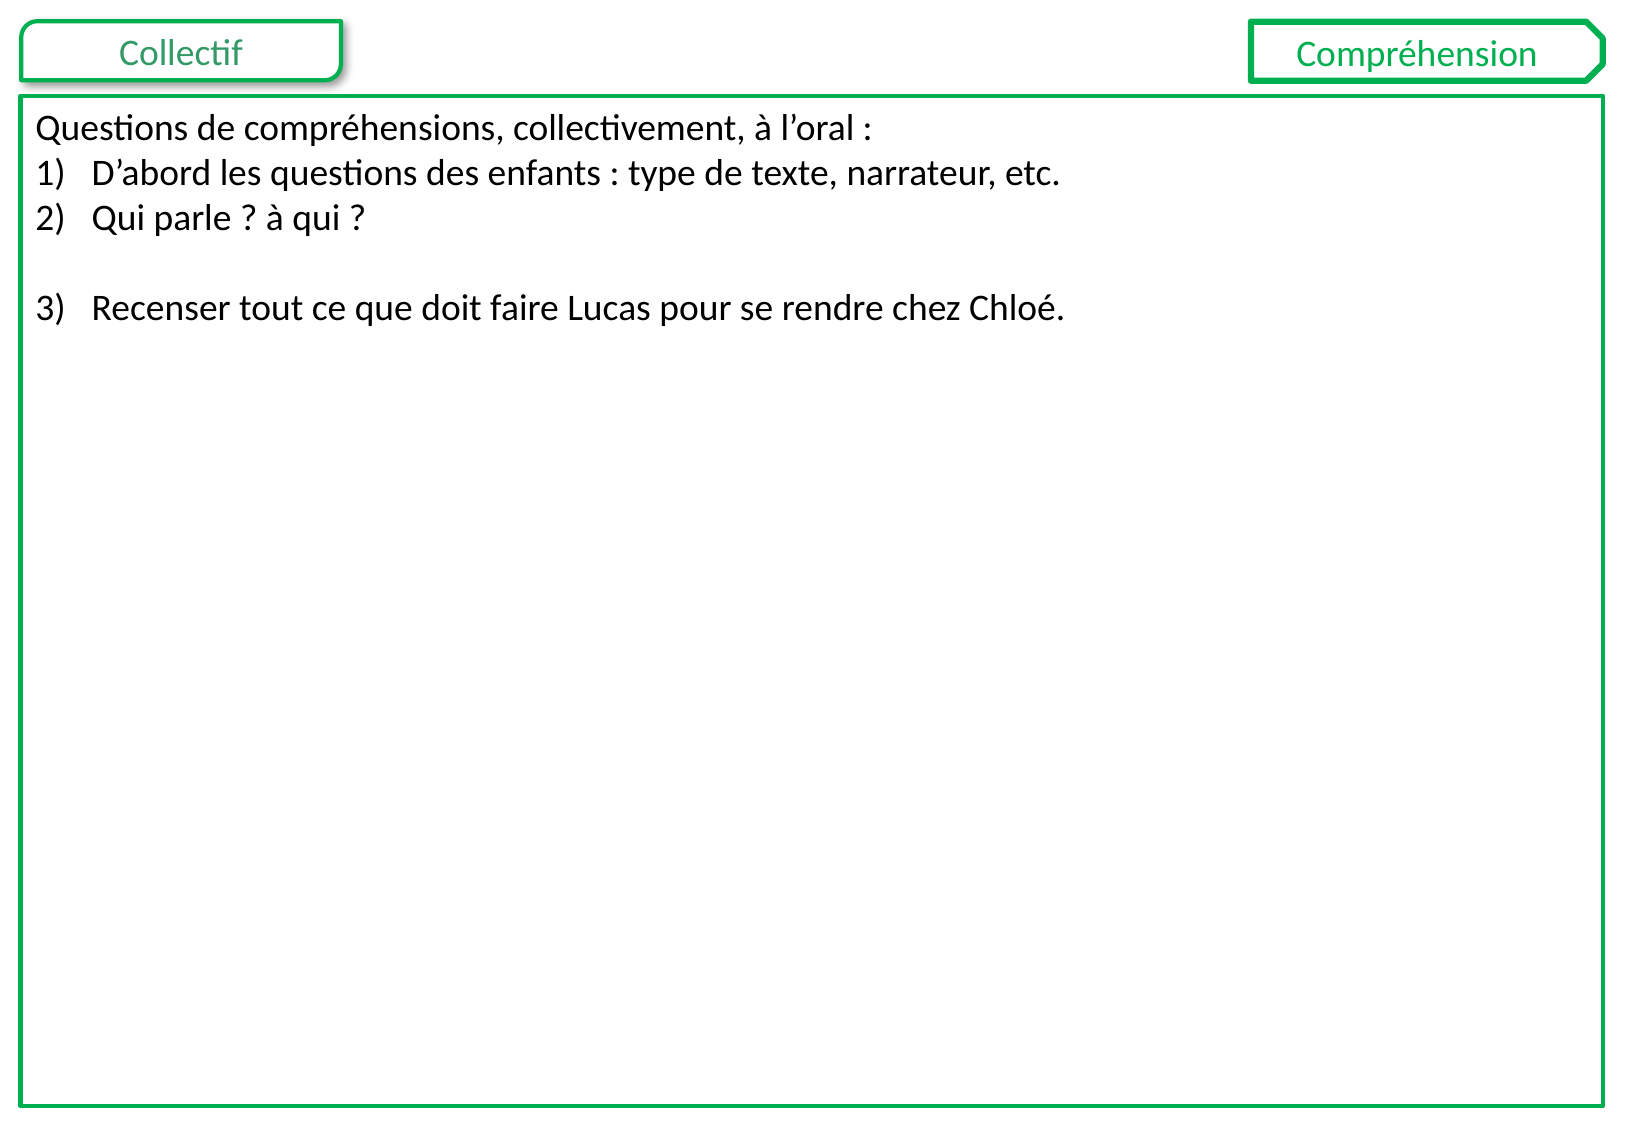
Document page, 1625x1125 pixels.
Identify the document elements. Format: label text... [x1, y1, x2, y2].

list Questions de compréhensions, collectivement, à l’oral : D’abord les questions des enfants : type de texte, narrateur, etc. Qui parle ? à qui ? Recenser tout ce que doit faire Lucas pour se rendre chez Chloé. [18, 94, 1605, 1108]
list Compréhension [1250, 21, 1584, 81]
